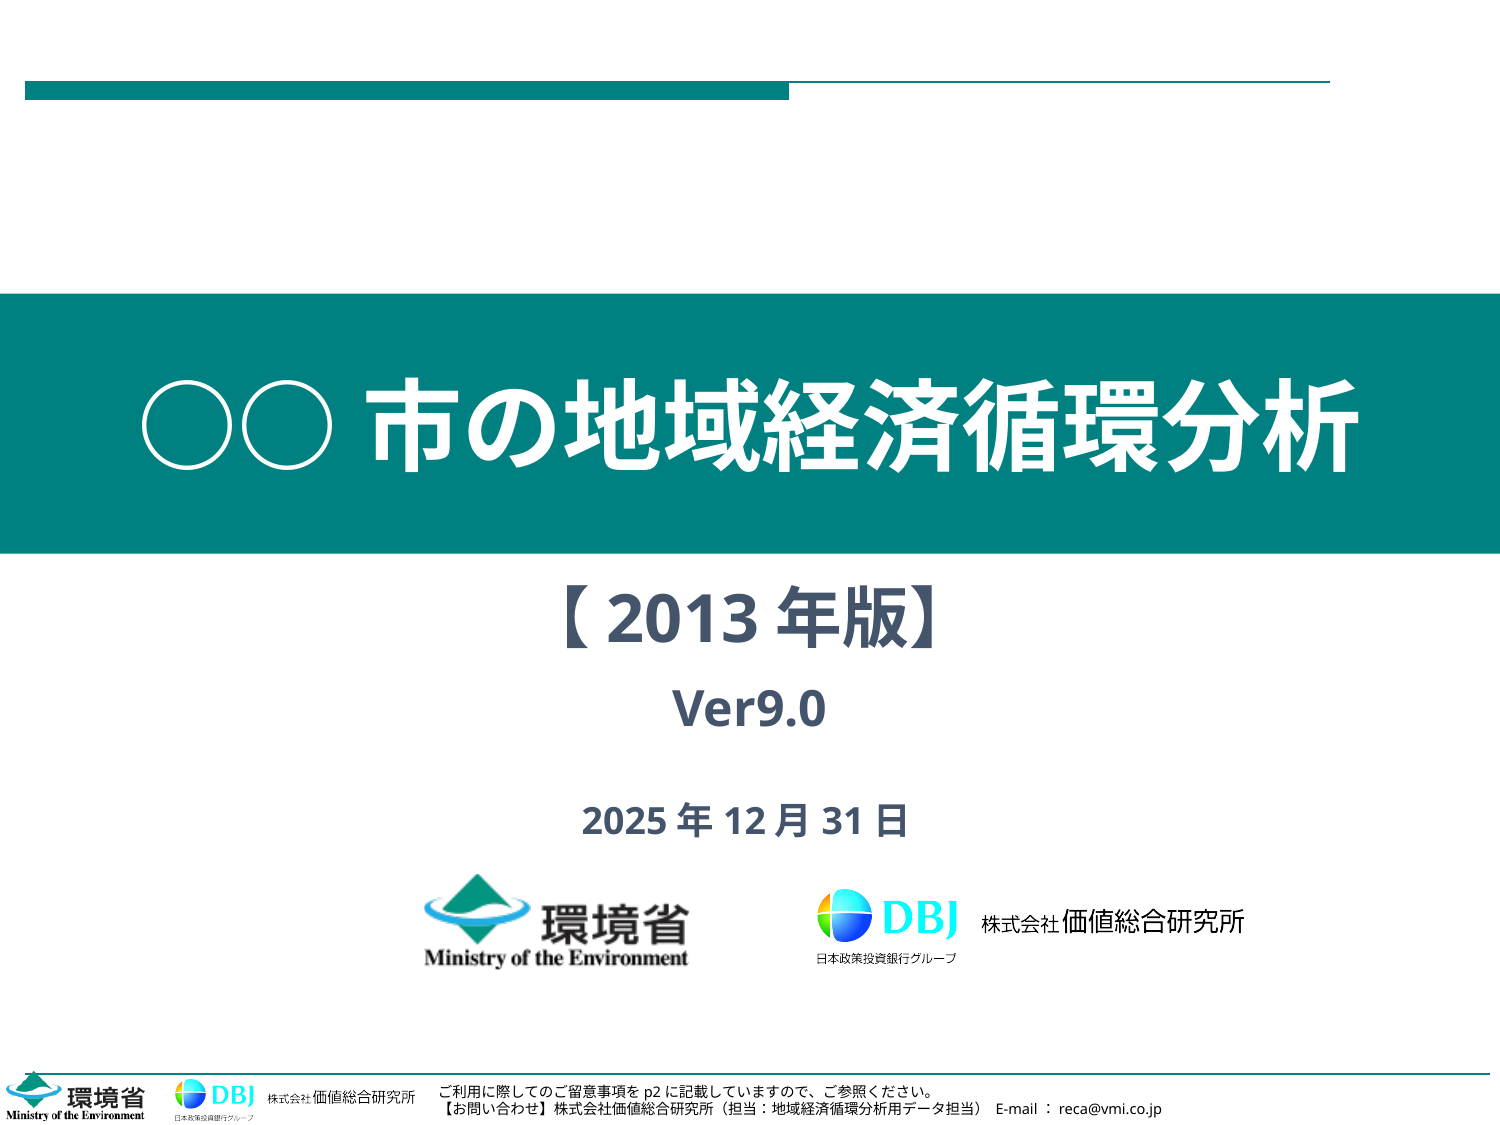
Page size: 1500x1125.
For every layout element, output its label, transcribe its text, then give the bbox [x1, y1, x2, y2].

text_box ご利用に際してのご留意事項をp2に記載していますので、ご参照ください。 【お問い合わせ】株式会社価値総合研究所（担当：地域経済循環分析用データ担当） E-mail：reca@vmi.co.jp [423, 1075, 1188, 1125]
picture [810, 882, 1251, 972]
picture [418, 874, 697, 978]
text_box Ver9.0 [558, 669, 942, 744]
text_box 【2013年版】 [453, 568, 1047, 664]
picture [171, 1075, 419, 1125]
text_box 2025年12月31日 [530, 763, 962, 850]
picture [2, 1071, 148, 1125]
title ○○市の地域経済循環分析 [0, 293, 1500, 554]
